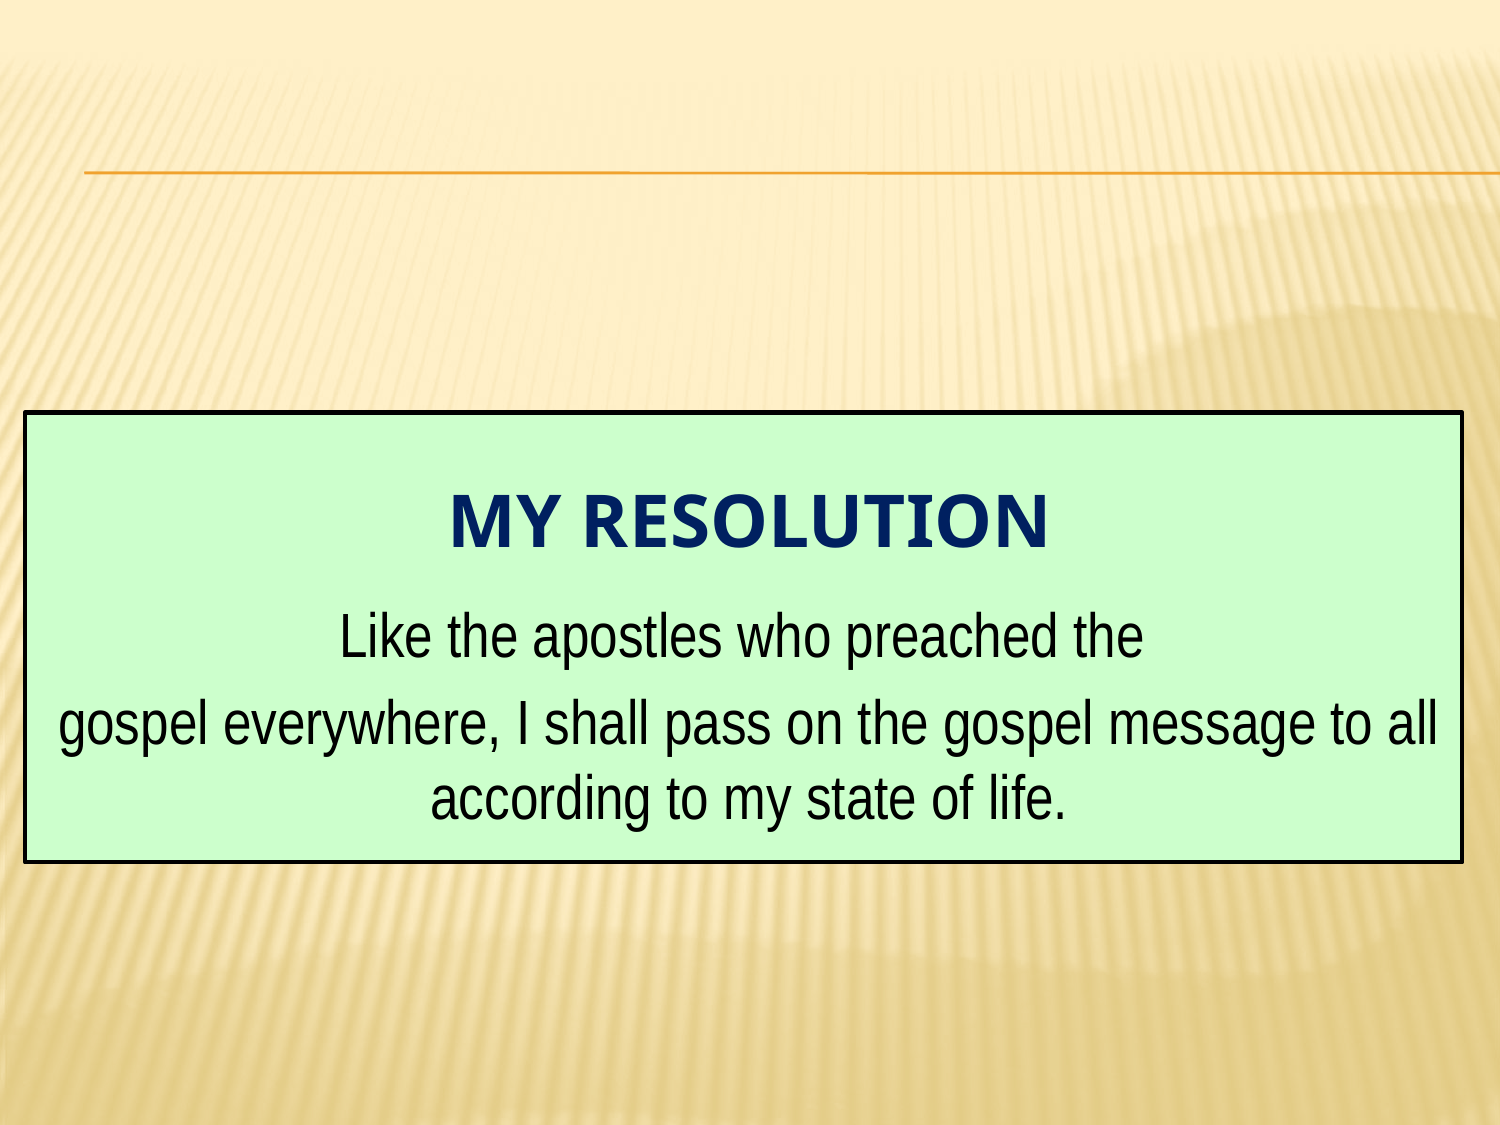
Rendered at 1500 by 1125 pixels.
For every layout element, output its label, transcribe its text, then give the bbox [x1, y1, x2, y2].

text_box [23, 800, 1464, 864]
list Like the apostles who preached the gospel everywhere, I shall pass on the gospel message to all according to my state of life. [0, 587, 1500, 800]
text_box [23, 410, 1464, 437]
title My Resolution [0, 437, 1500, 587]
